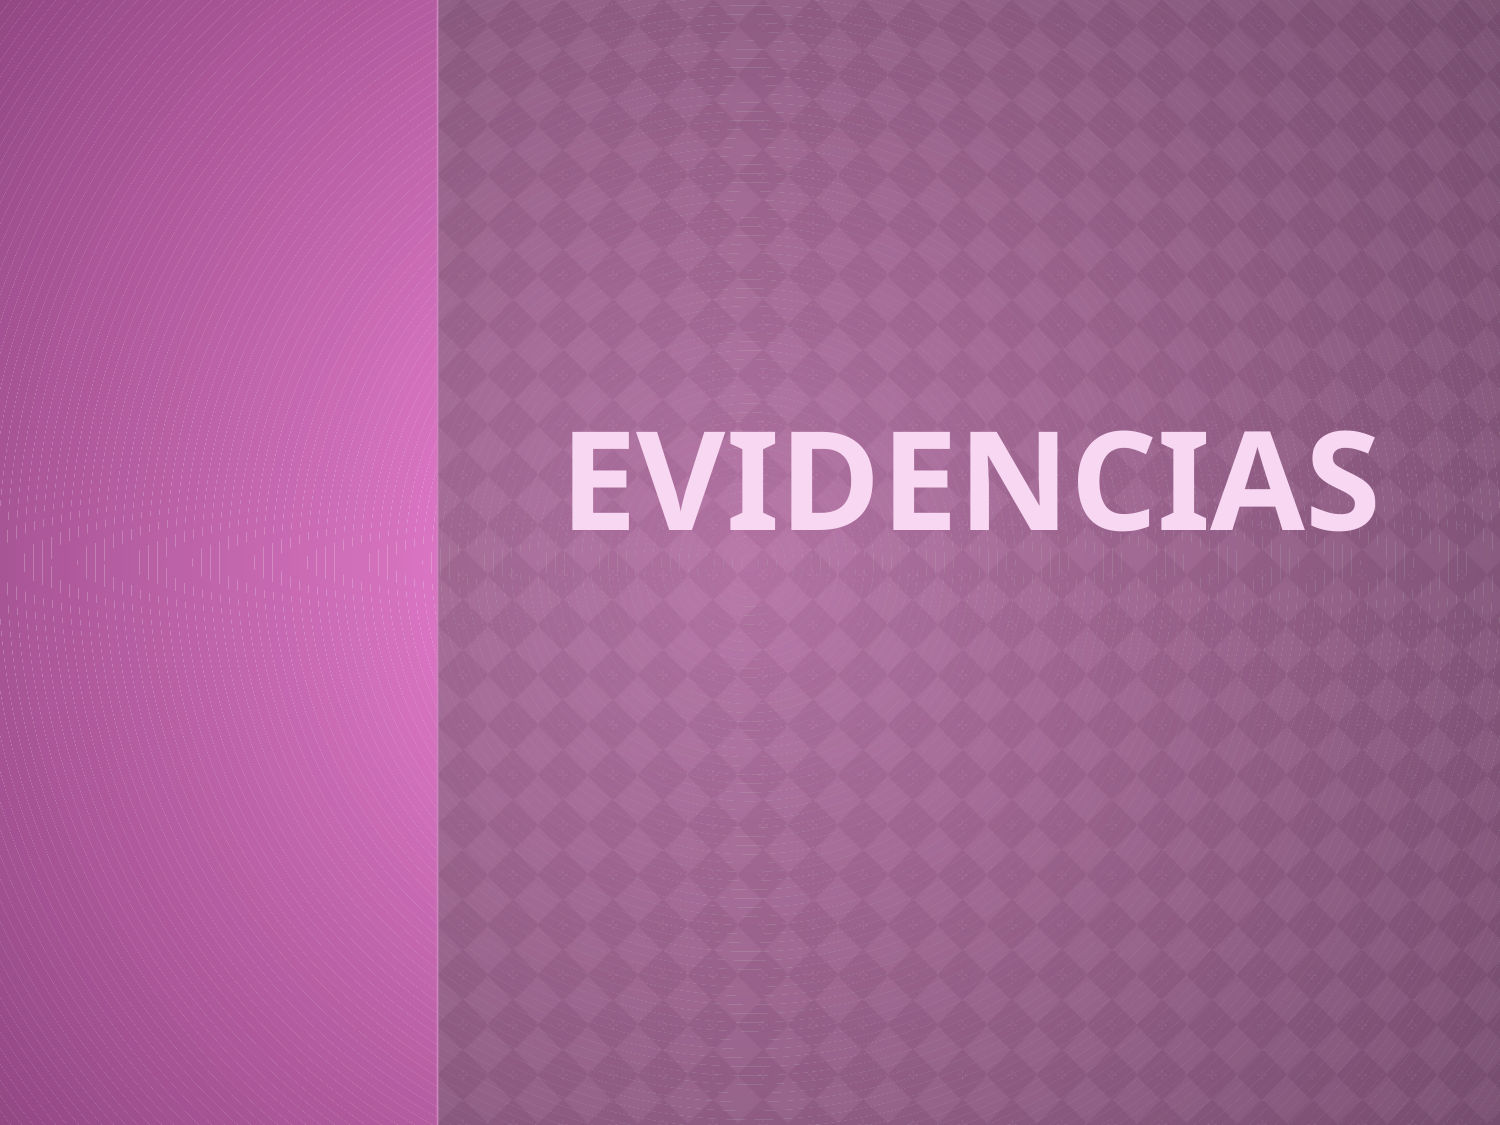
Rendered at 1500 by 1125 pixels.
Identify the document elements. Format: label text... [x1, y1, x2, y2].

title EVIDENCIAS [552, 87, 1390, 558]
